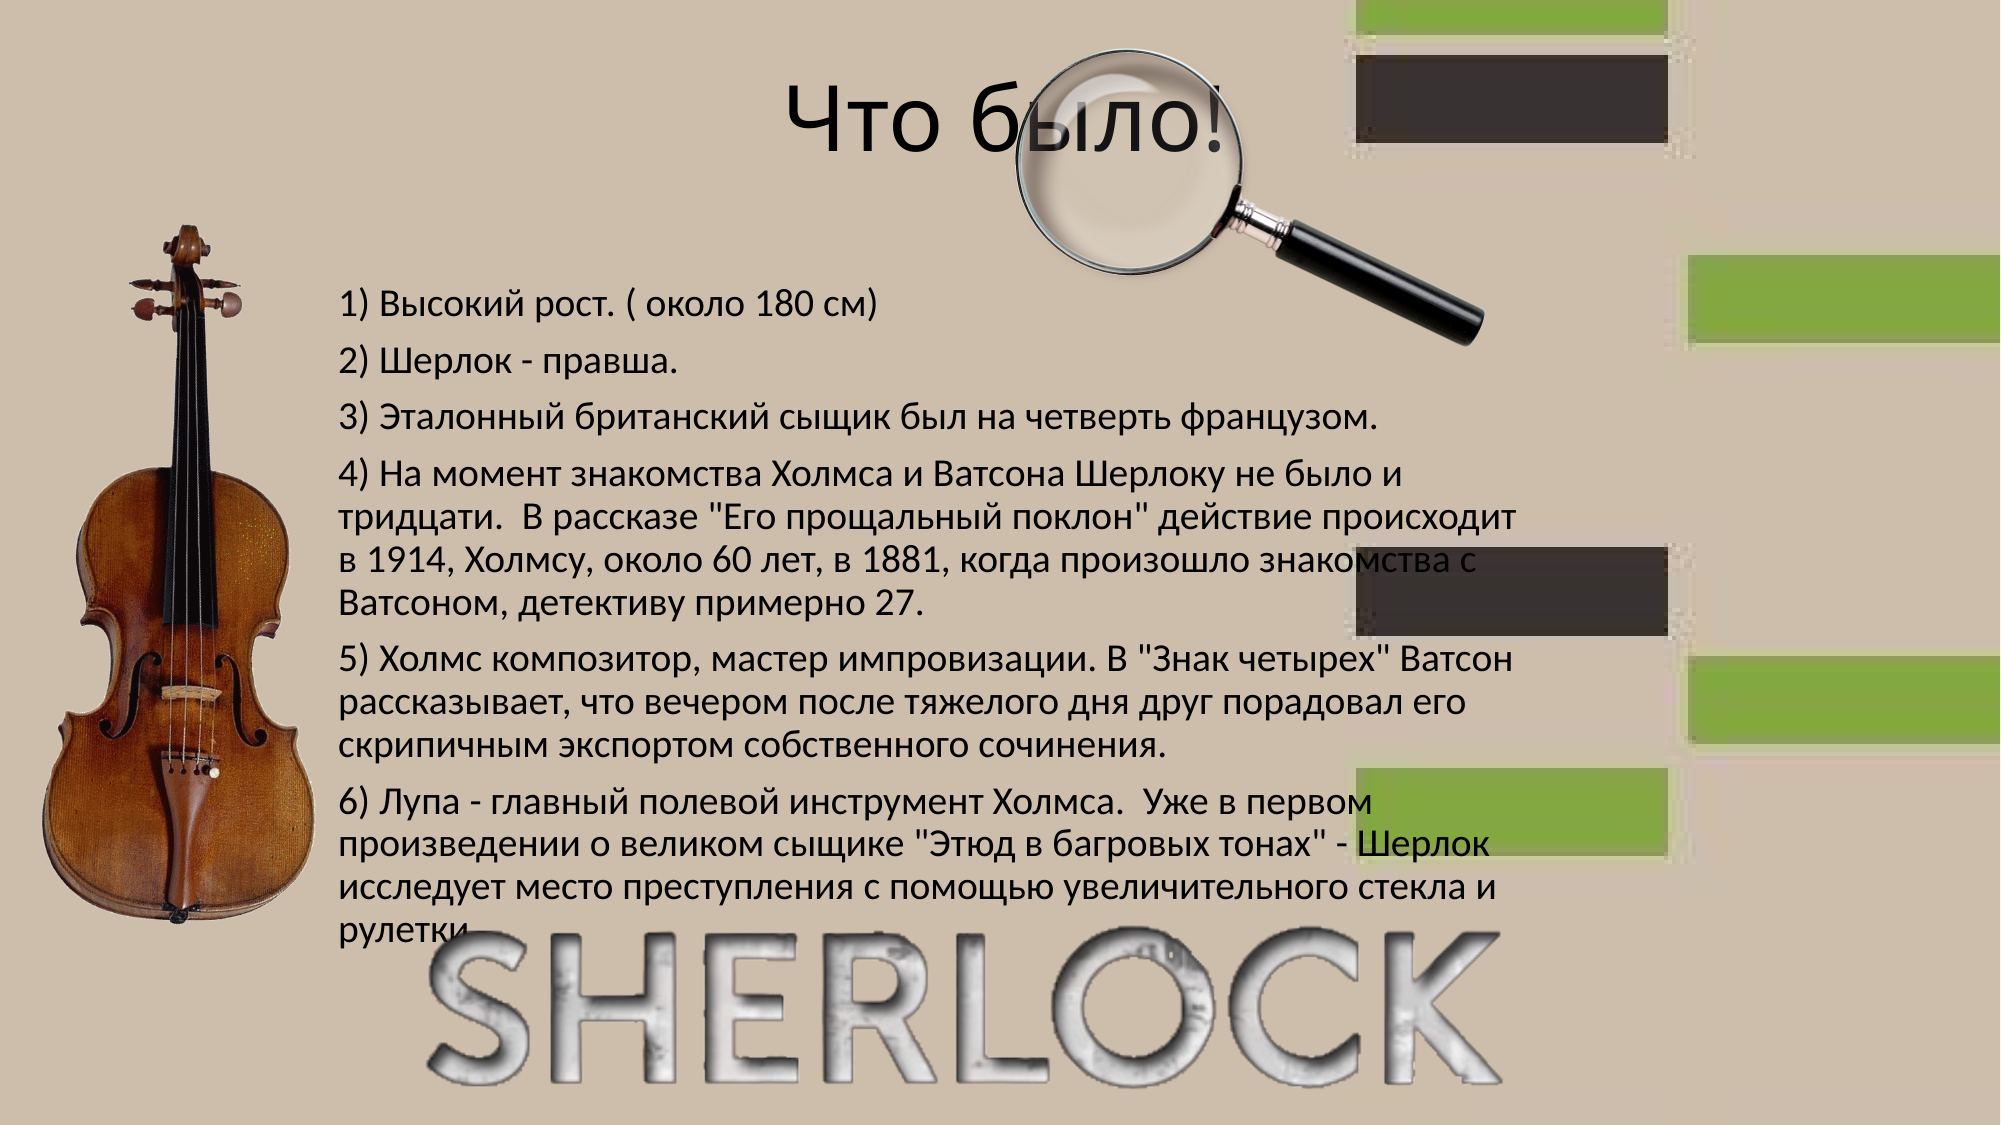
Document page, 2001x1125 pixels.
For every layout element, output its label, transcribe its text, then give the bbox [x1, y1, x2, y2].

picture [0, 0, 2001, 1125]
title Что было! [529, 34, 1498, 209]
list 1) Высокий рост. ( около 180 см) 2) Шерлок - правша. 3) Эталонный британский сыщик был на четверть французом. 4) На момент знакомства Холмса и Ватсона Шерлоку не было и тридцати. В рассказе "Его прощальный поклон" действие происходит в 1914, Холмсу, около 60 лет, в 1881, когда произошло знакомства с Ватсоном, детективу примерно 27. 5) Холмс композитор, мастер импровизации. В "Знак четырех" Ватсон рассказывает, что вечером после тяжелого дня друг порадовал его скрипичным экспортом собственного сочинения. 6) Лупа - главный полевой инструмент Холмса. Уже в первом произведении о великом сыщике "Этюд в багровых тонах" - Шерлок исследует место преступления с помощью увеличительного стекла и рулетки. [322, 274, 1543, 962]
